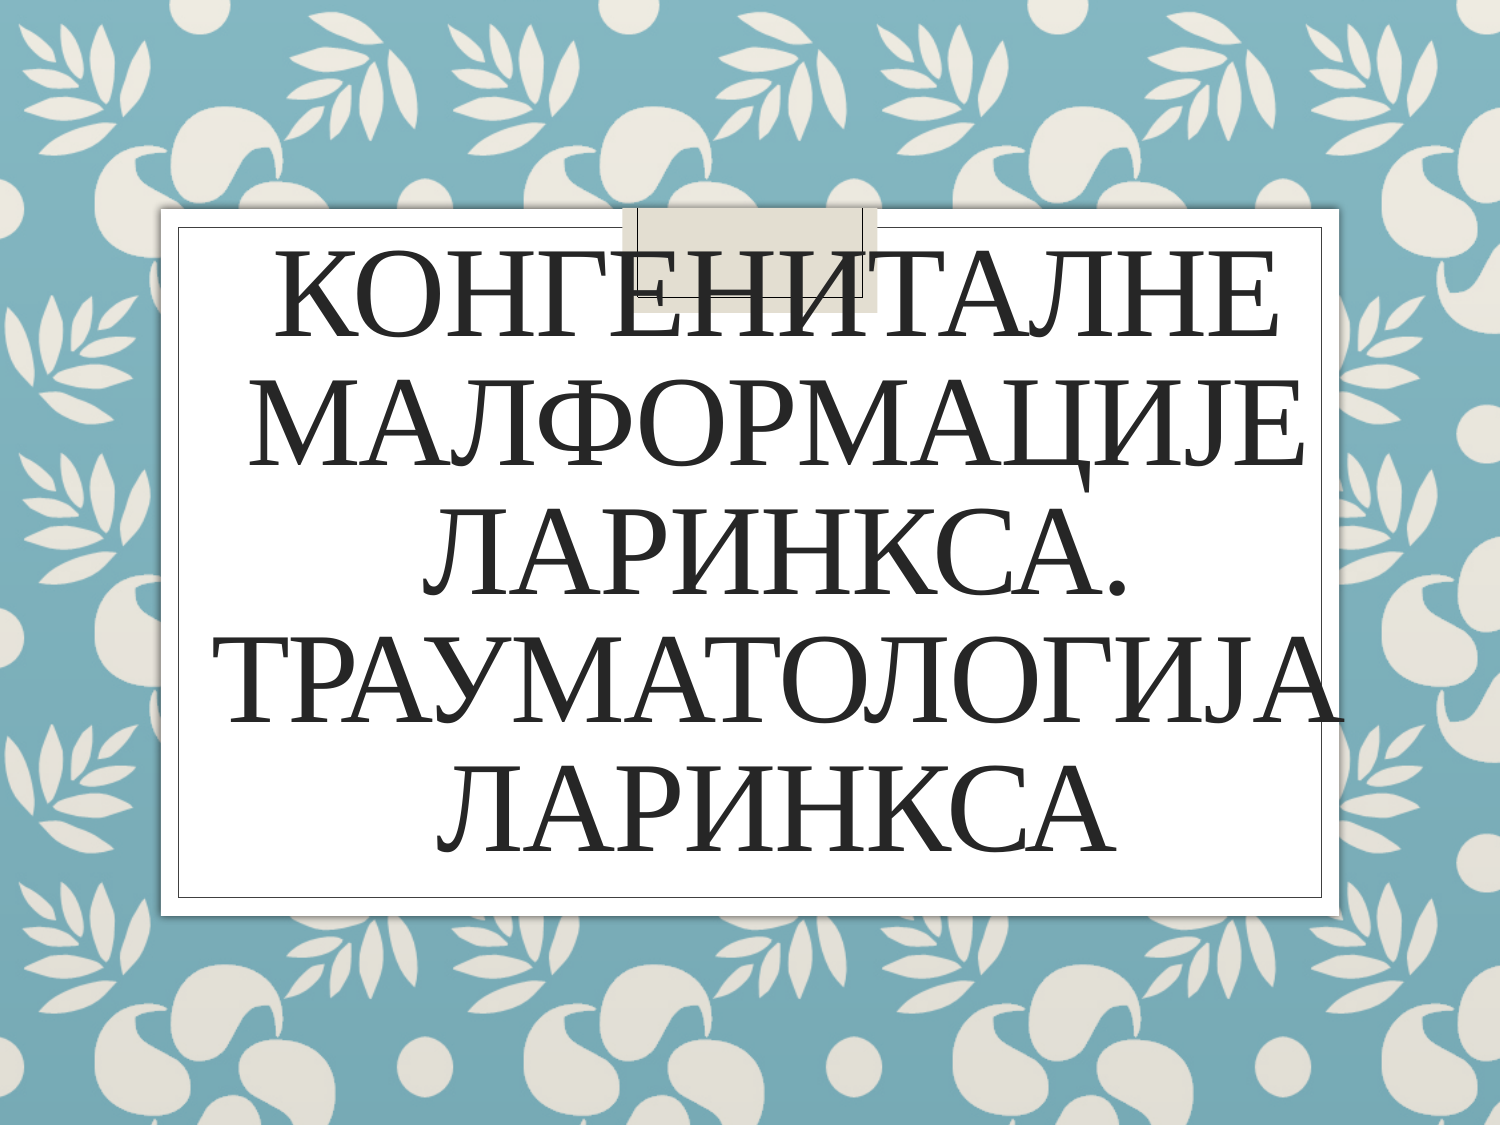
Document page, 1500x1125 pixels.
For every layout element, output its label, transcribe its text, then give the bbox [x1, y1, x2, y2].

title Конгениталне малформације ларинкса. ТРАУМАТОЛОГИЈА ЛАРИНКСА [192, 343, 1363, 769]
